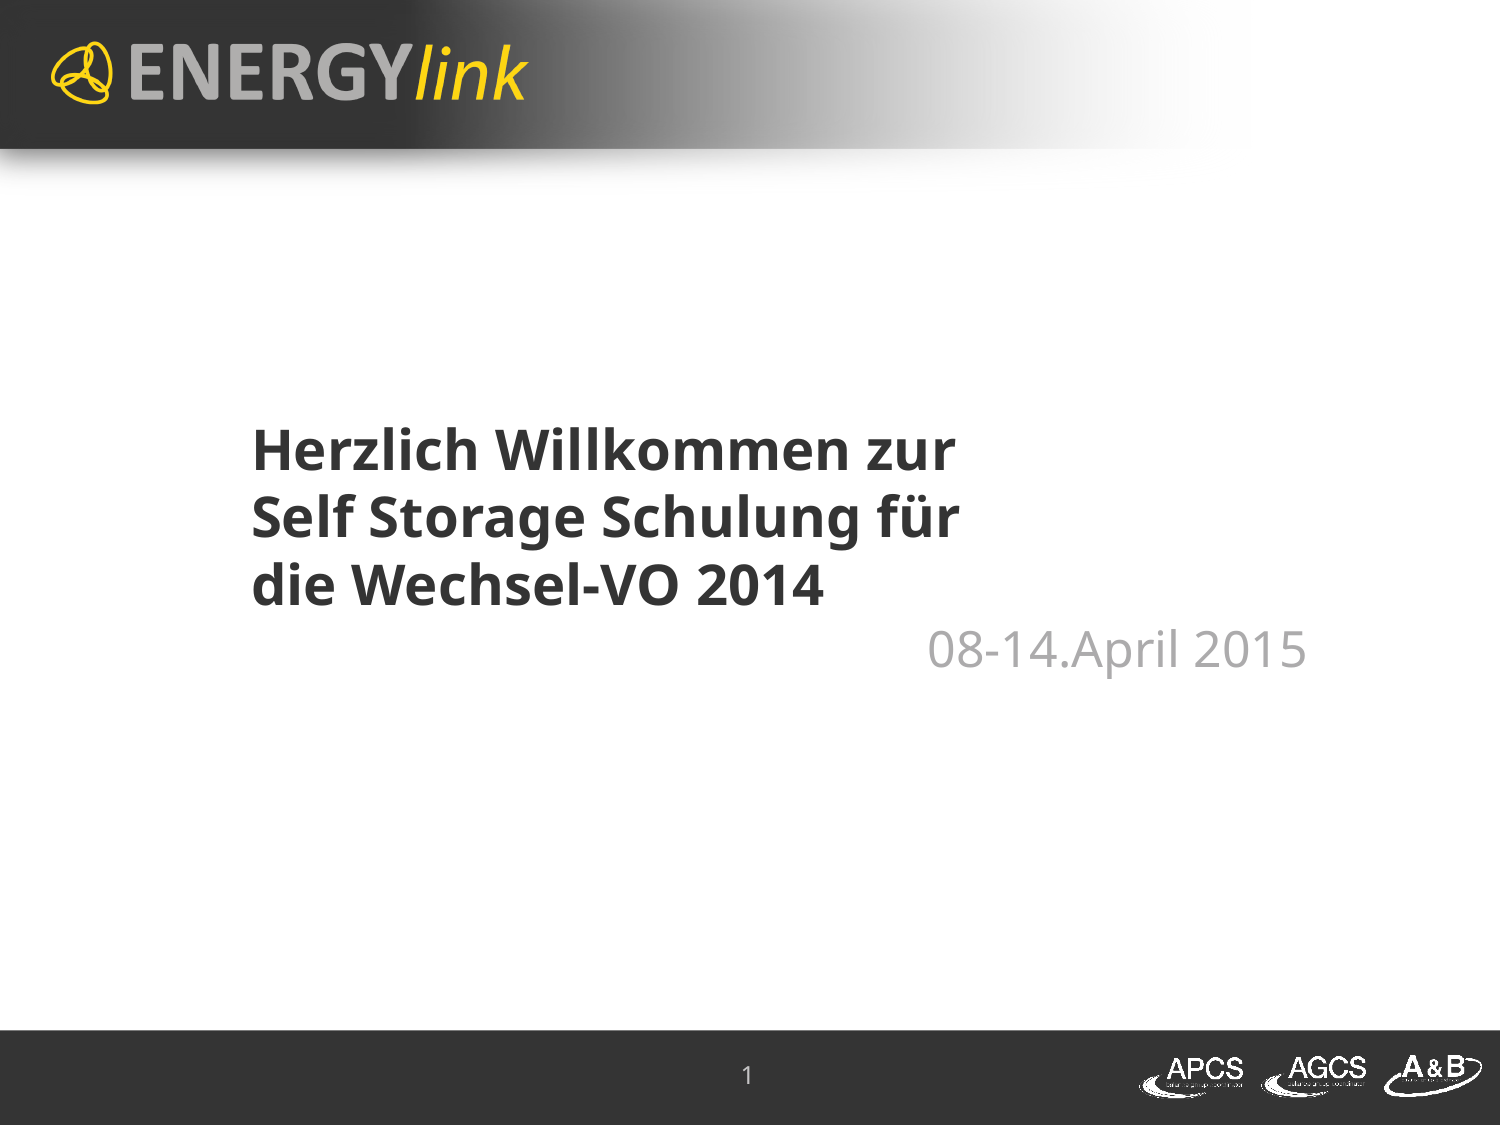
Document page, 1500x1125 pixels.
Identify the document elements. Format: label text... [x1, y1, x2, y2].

picture [0, 0, 1329, 231]
picture [1139, 1057, 1243, 1099]
subtitle 08-14.April 2015 [236, 609, 1323, 774]
picture [1384, 1055, 1482, 1097]
title Herzlich Willkommen zur Self Storage Schulung für die Wechsel-VO 2014 [236, 456, 1322, 575]
slide_number 1 [572, 1046, 923, 1107]
picture [1261, 1056, 1366, 1098]
